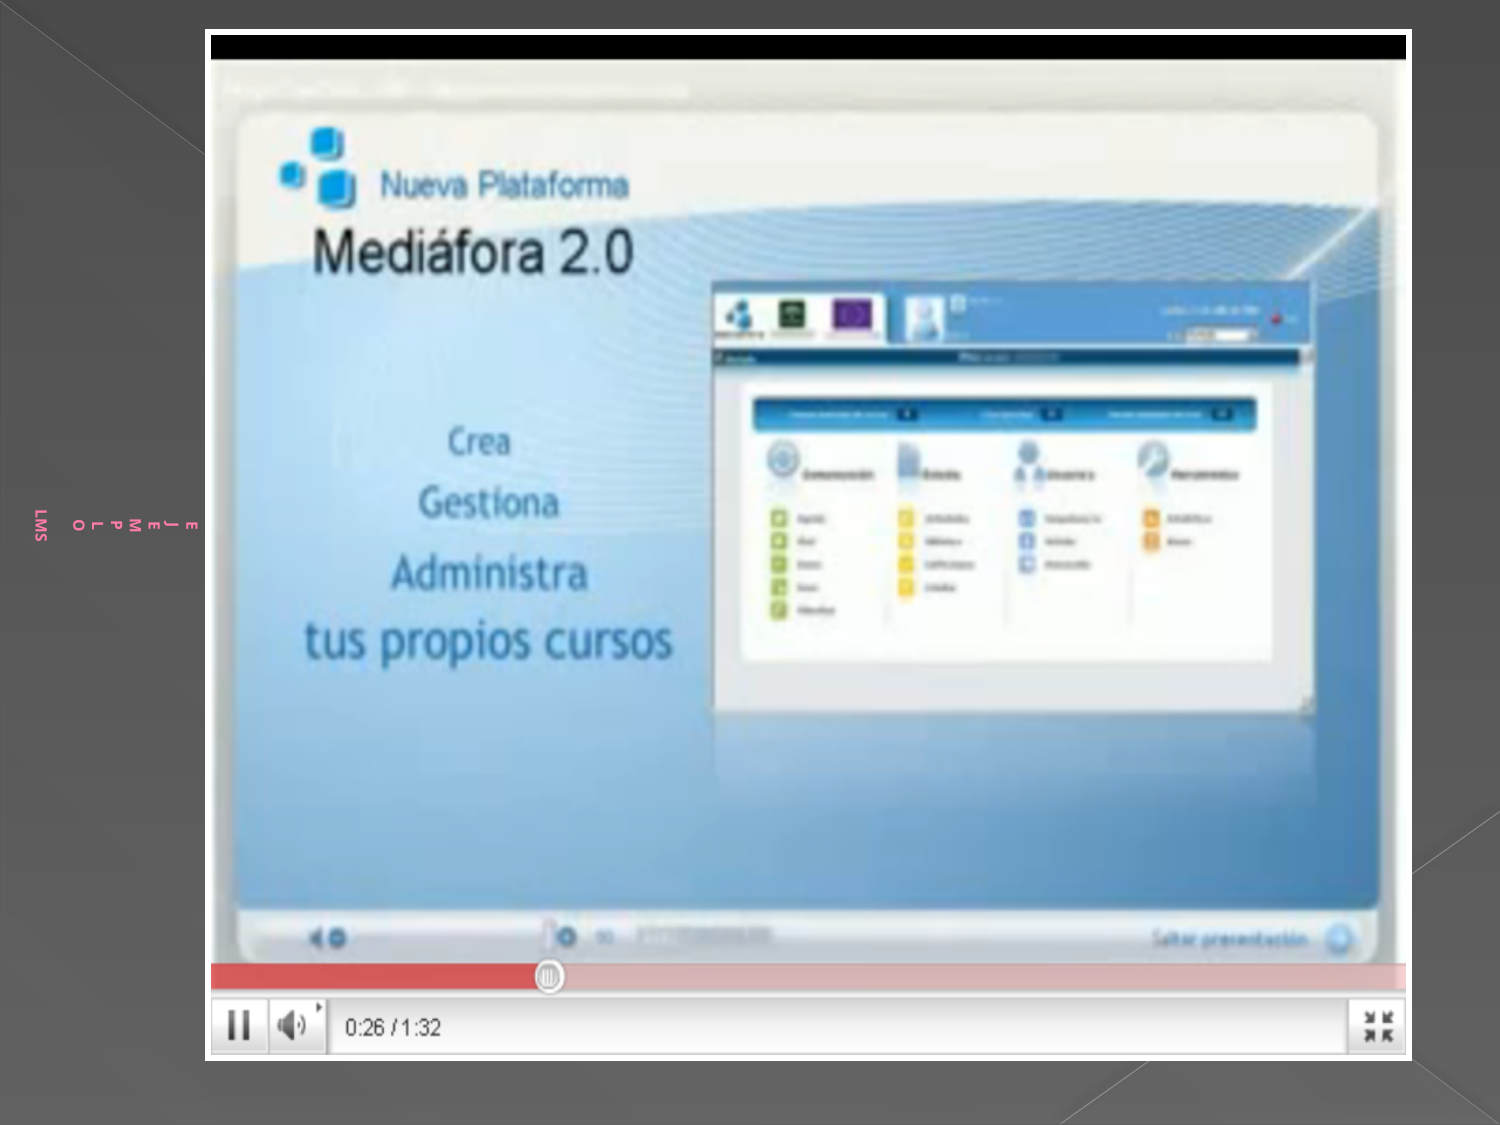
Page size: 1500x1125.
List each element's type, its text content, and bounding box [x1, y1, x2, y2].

title E J E M P L O LMS [23, 0, 211, 1052]
picture [210, 34, 1407, 1055]
